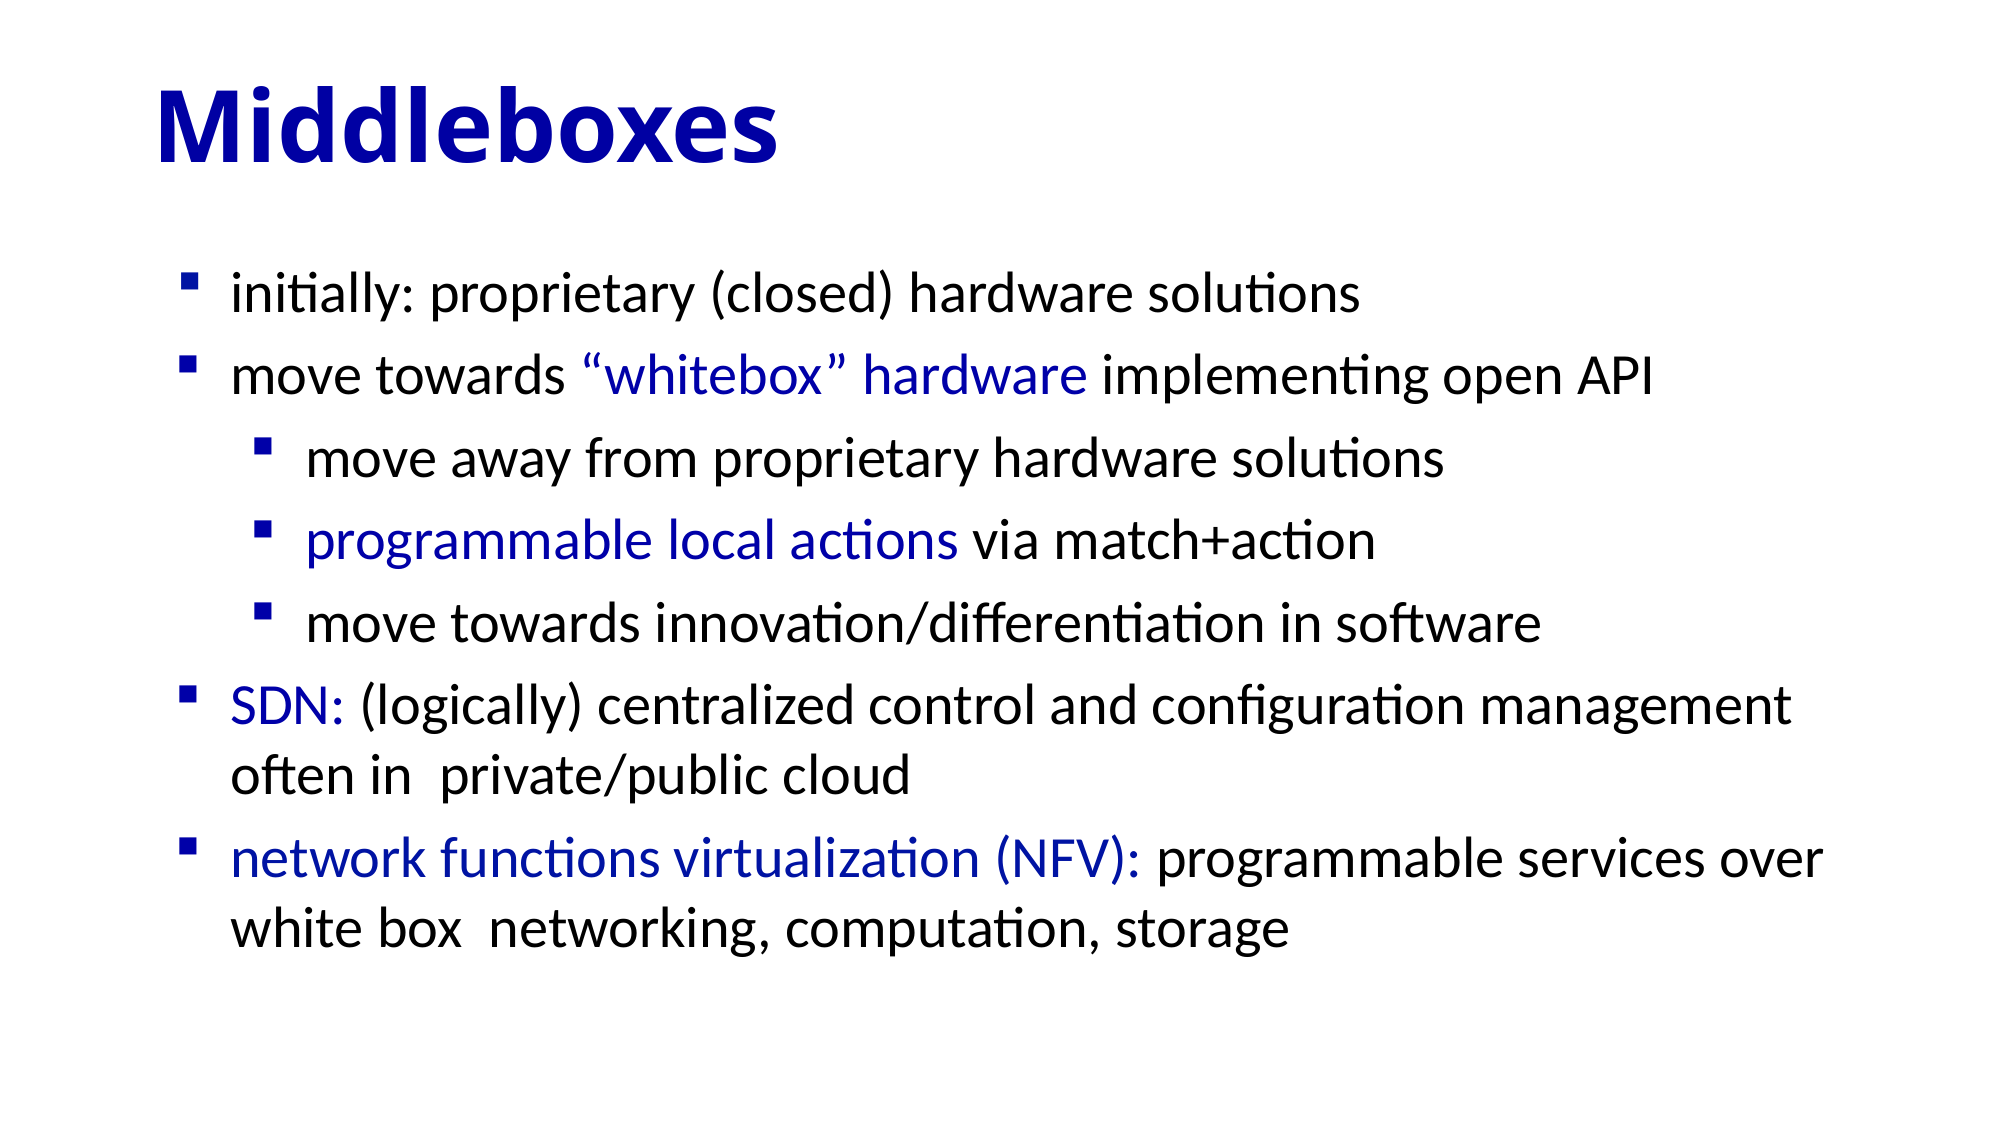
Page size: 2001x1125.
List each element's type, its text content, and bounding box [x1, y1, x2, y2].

text_box initially: proprietary (closed) hardware solutions move towards “whitebox” hardware implementing open API move away from proprietary hardware solutions programmable local actions via match+action move towards innovation/differentiation in software SDN: (logically) centralized control and configuration management often in private/public cloud network functions virtualization (NFV): programmable services over white box networking, computation, storage [140, 246, 1897, 967]
title Middleboxes [137, 56, 1863, 204]
